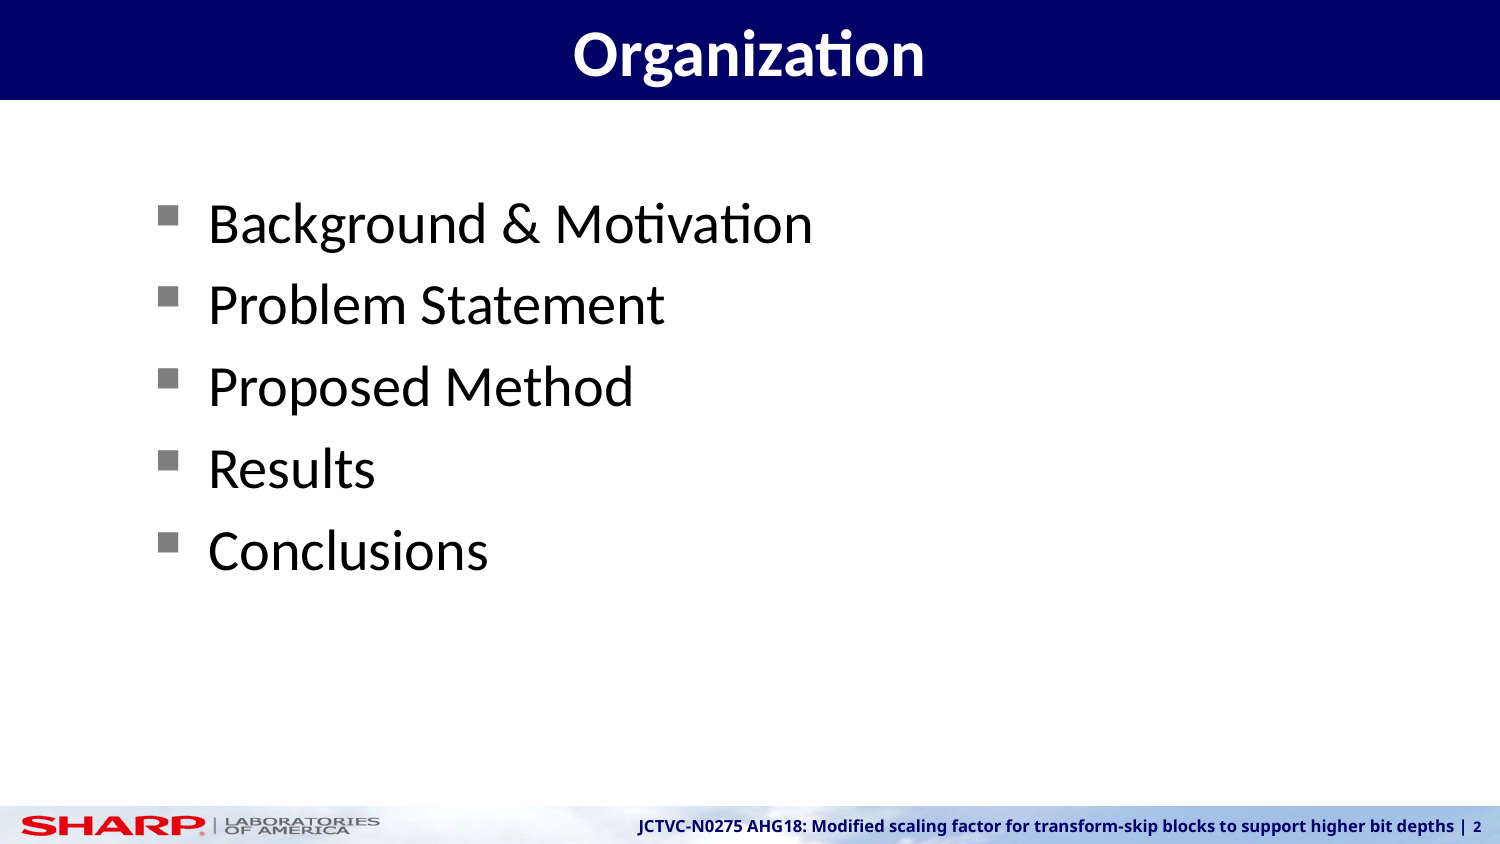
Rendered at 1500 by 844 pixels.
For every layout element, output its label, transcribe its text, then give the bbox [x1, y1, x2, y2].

picture [0, 806, 1500, 844]
list Background & Motivation Problem Statement Proposed Method Results Conclusions [140, 177, 1422, 751]
title Organization [16, 0, 1484, 101]
